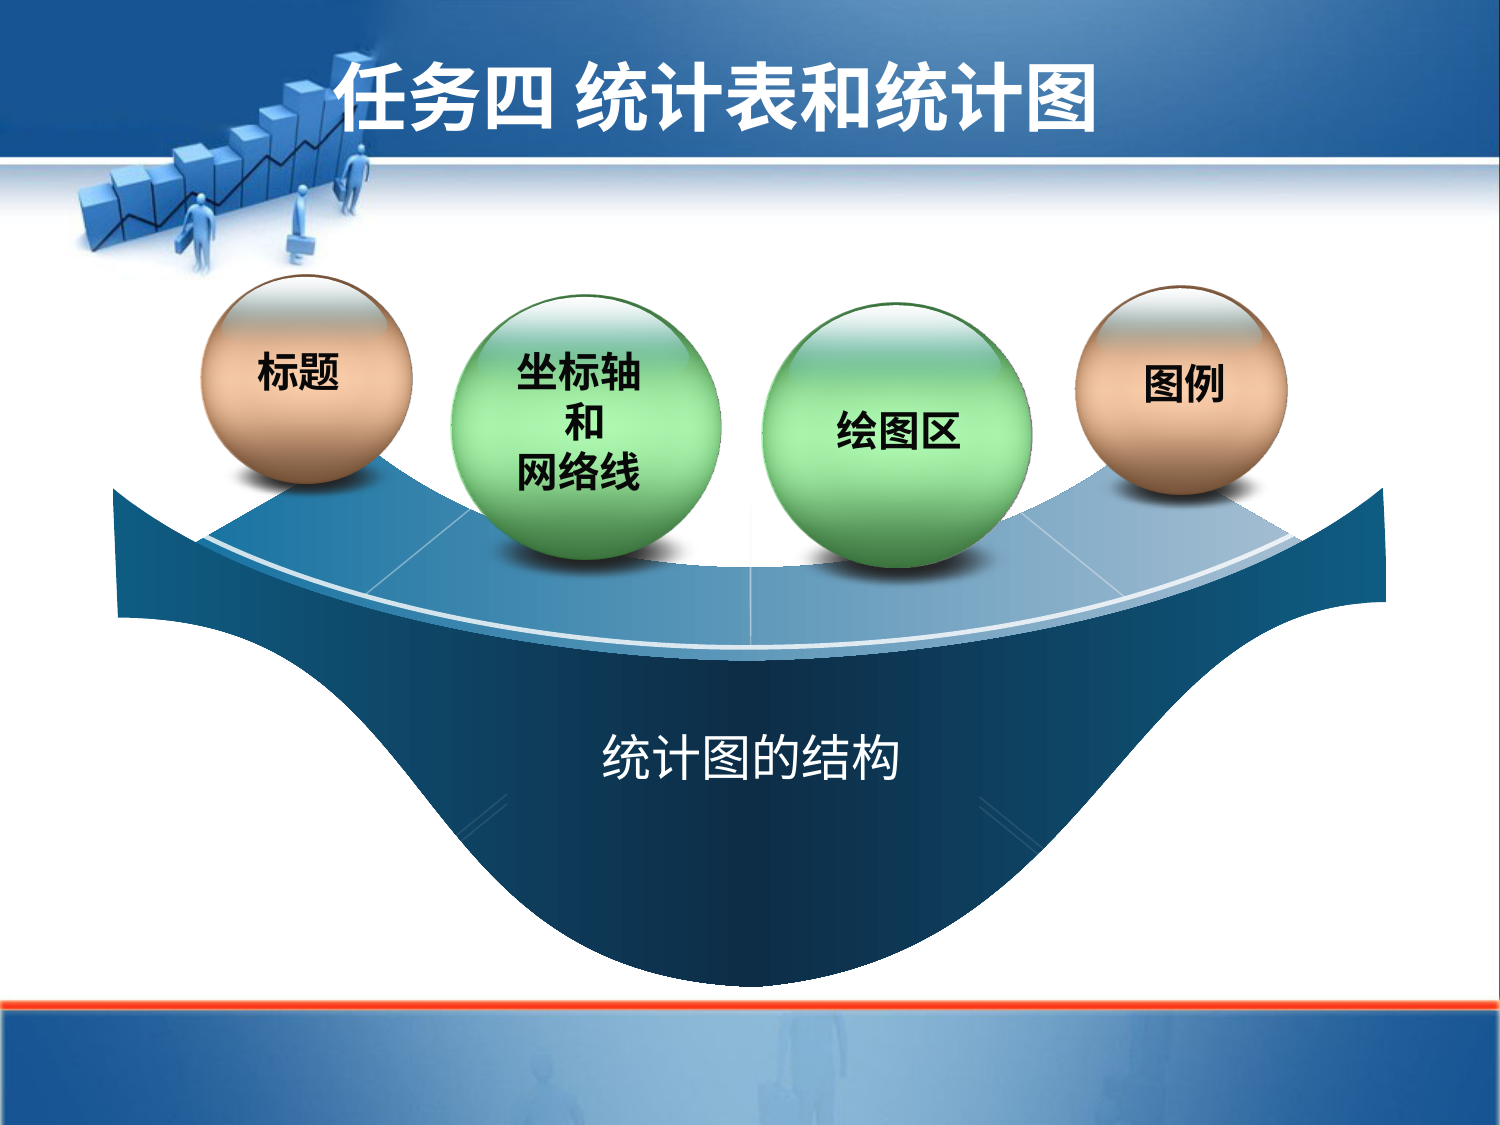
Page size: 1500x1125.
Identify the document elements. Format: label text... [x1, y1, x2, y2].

text_box 统计图的结构 [450, 718, 1052, 794]
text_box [449, 293, 722, 582]
text_box 任务四 统计表和统计图 [265, 42, 1471, 148]
text_box [112, 478, 1383, 648]
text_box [199, 274, 413, 500]
text_box [112, 487, 1387, 987]
picture [0, 0, 1500, 1125]
text_box [196, 535, 1302, 661]
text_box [761, 302, 1034, 590]
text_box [1074, 285, 1288, 512]
